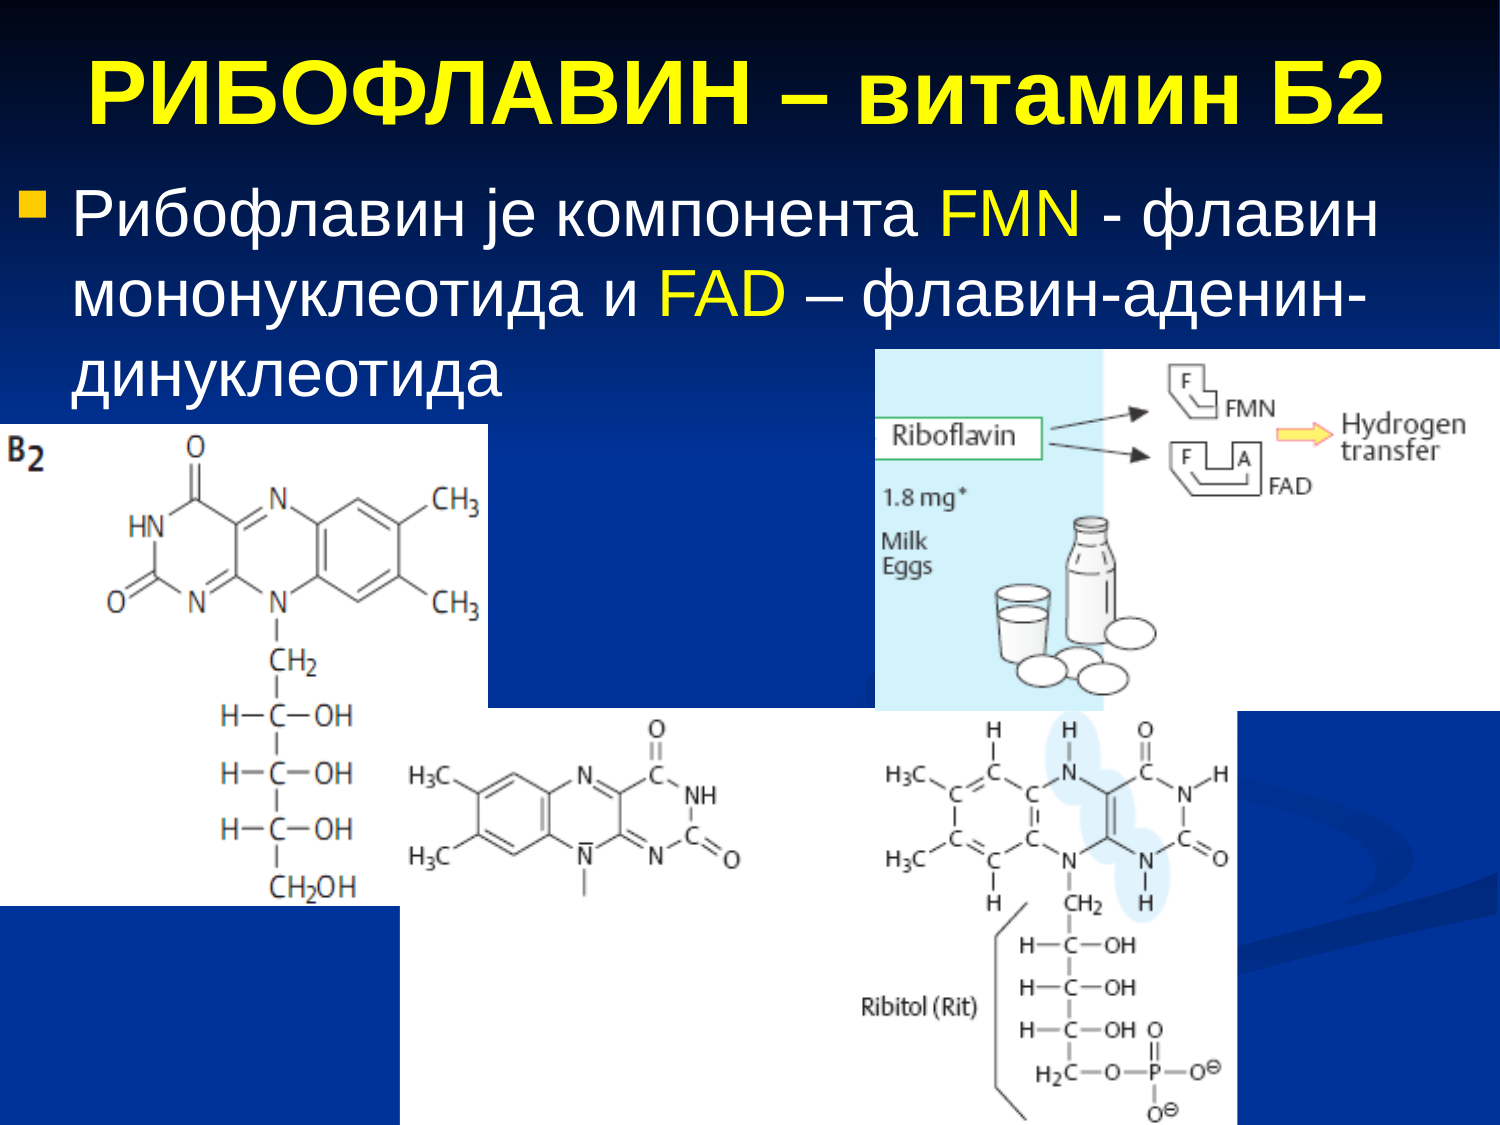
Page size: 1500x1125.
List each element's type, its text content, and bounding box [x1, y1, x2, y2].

picture [0, 349, 1500, 1125]
list Рибофлавин је компонента FMN - флавин мононуклеотида и FAD – флавин-аденин-динуклеотида [0, 162, 1475, 425]
title РИБОФЛАВИН – витамин Б2 [0, 0, 1500, 175]
